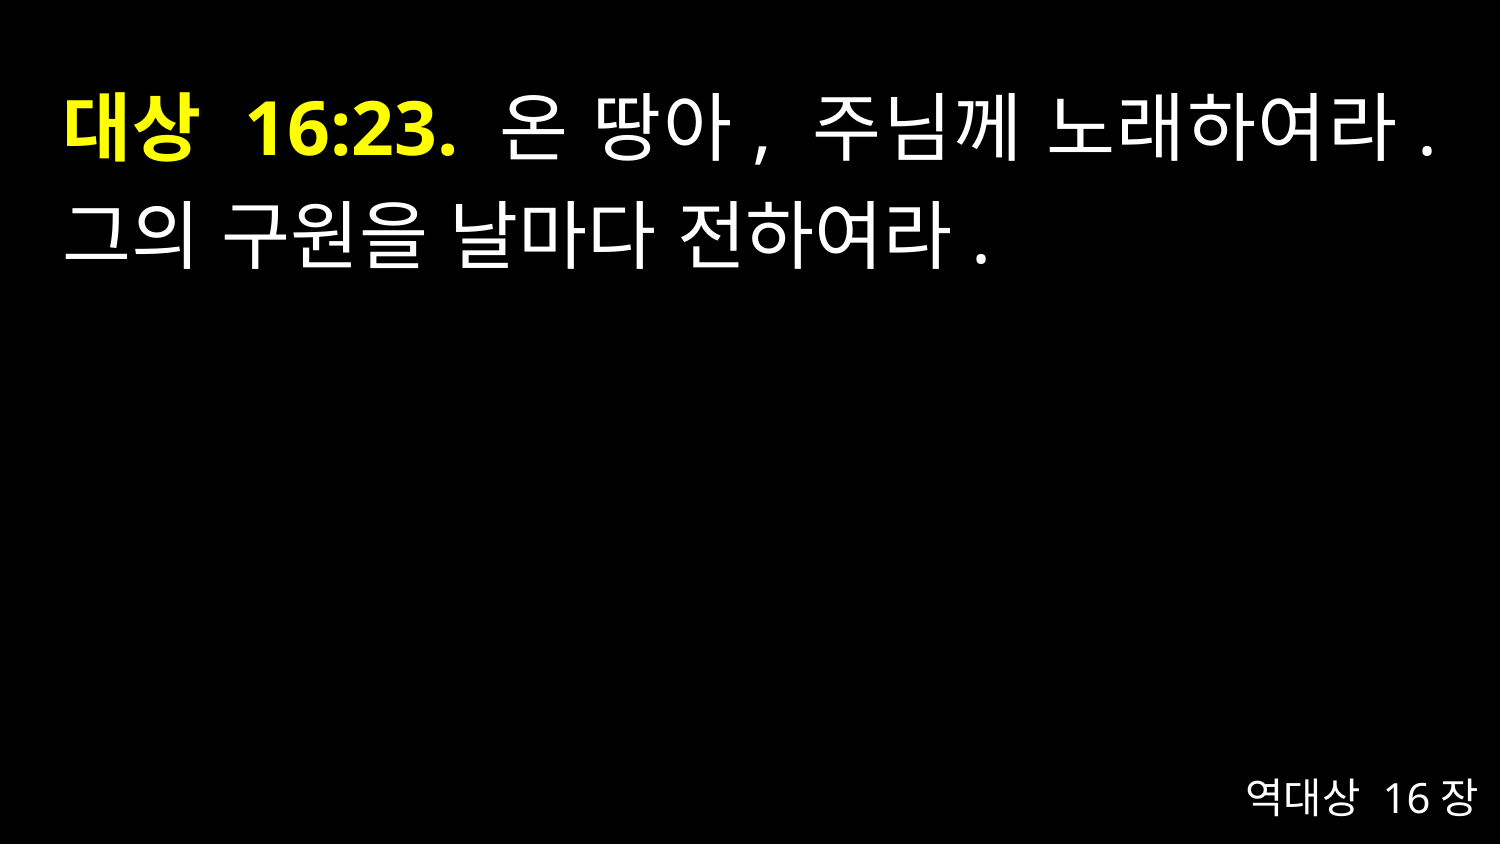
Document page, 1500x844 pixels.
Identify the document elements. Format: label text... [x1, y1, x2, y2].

title 대상 16:23. 온 땅아, 주님께 노래하여라. 그의 구원을 날마다 전하여라. [0, 0, 1500, 844]
subtitle 역대상 16장 [916, 770, 1500, 844]
